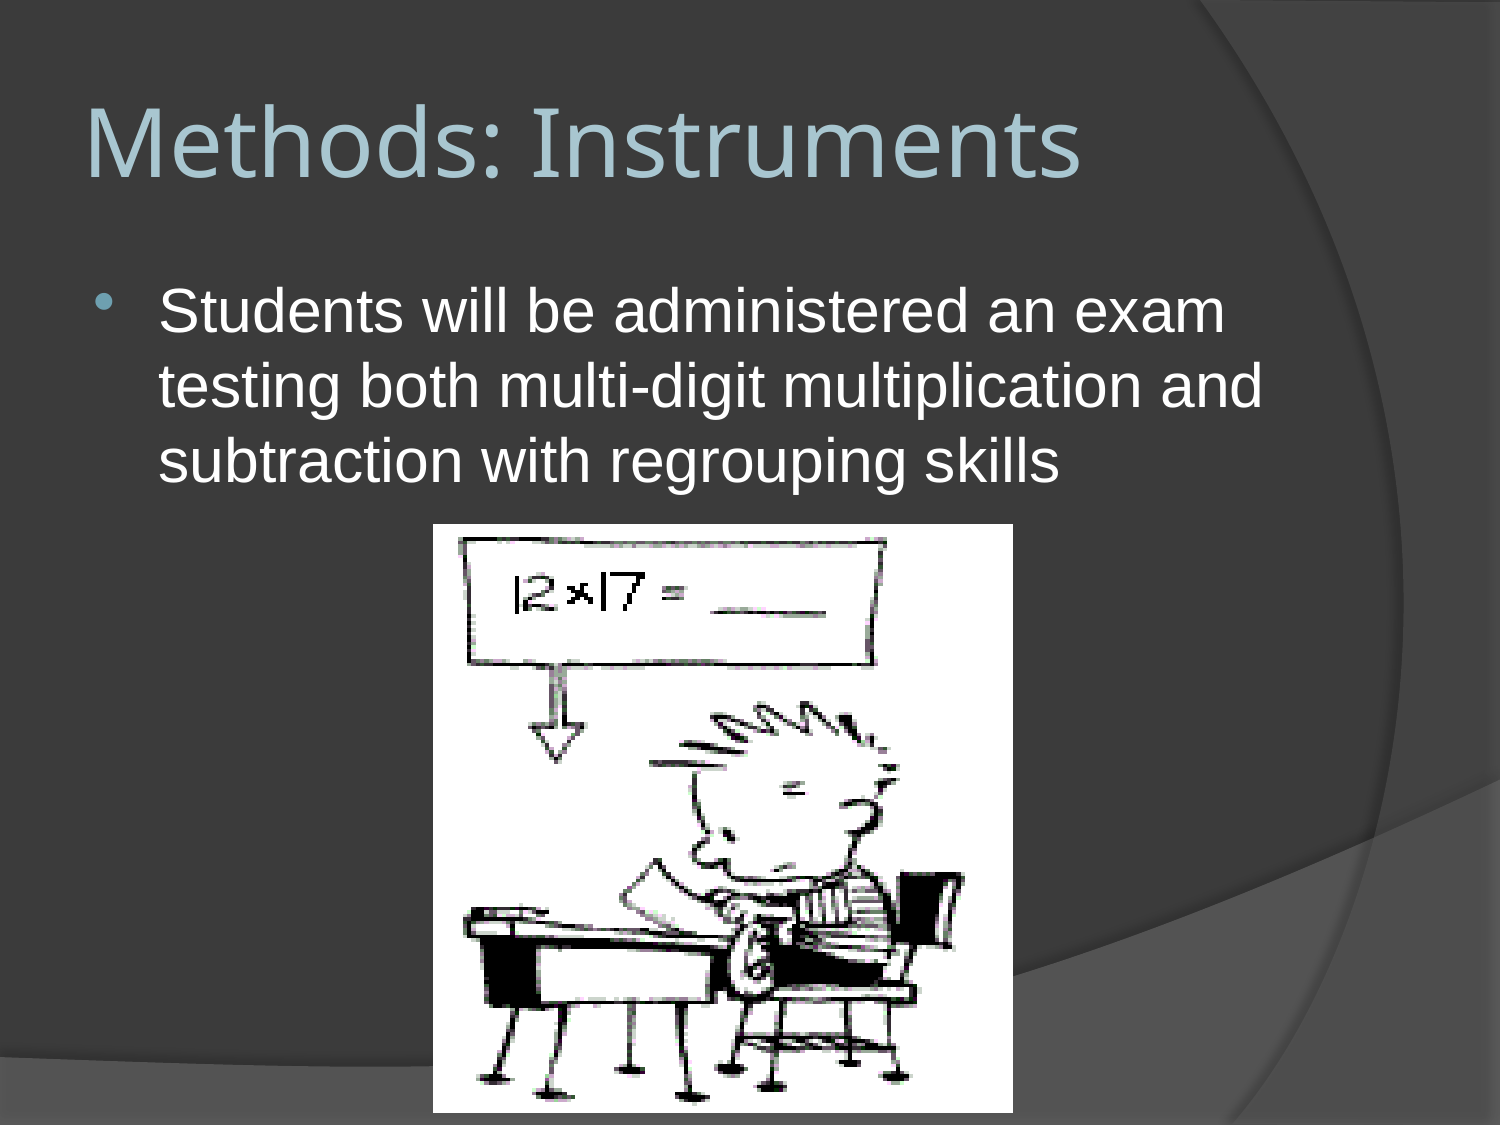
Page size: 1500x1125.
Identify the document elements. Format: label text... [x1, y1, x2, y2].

title Methods: Instruments [75, 45, 1300, 233]
list Students will be administered an exam testing both multi-digit multiplication and subtraction with regrouping skills [75, 262, 1300, 1005]
picture [433, 524, 1013, 1114]
